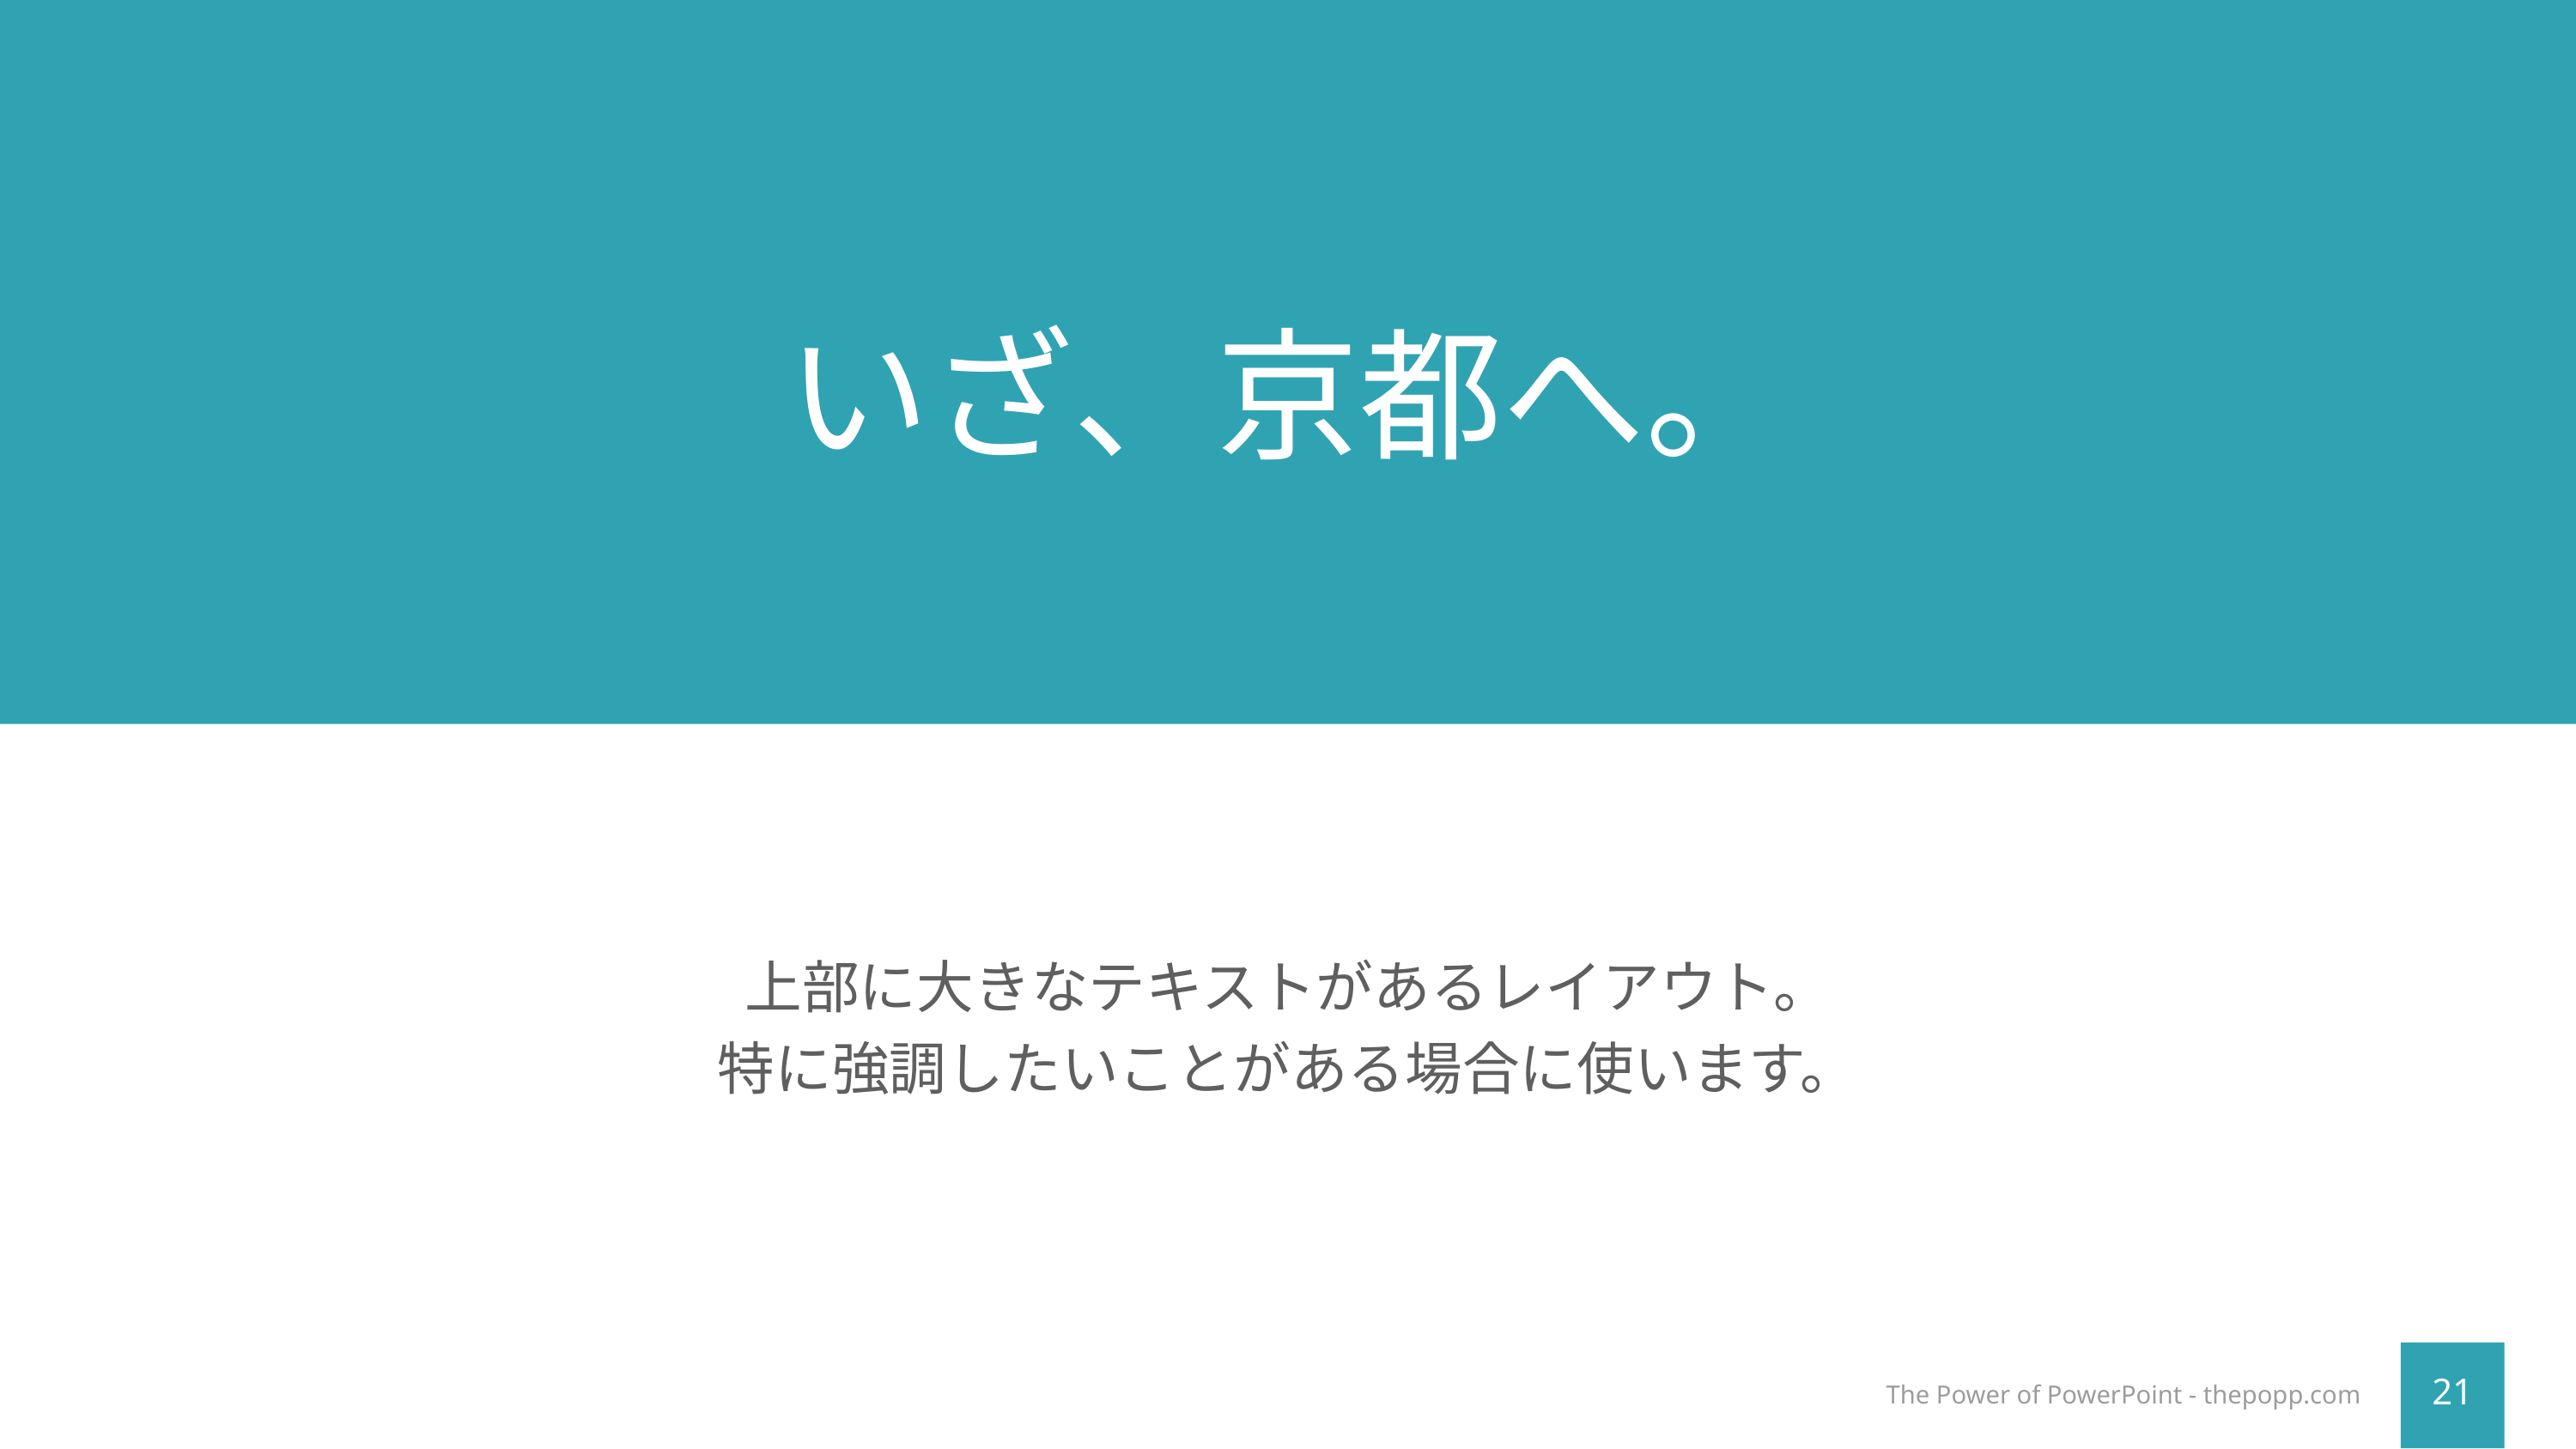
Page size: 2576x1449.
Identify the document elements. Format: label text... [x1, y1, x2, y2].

slide_number 21 [2400, 1355, 2505, 1433]
footer The Power of PowerPoint - thepopp.com [1504, 1355, 2374, 1433]
list 上部に大きなテキストがあるレイアウト。 特に強調したいことがある場合に使います。 [370, 879, 2206, 1160]
title いざ、京都へ。 [105, 117, 2471, 666]
